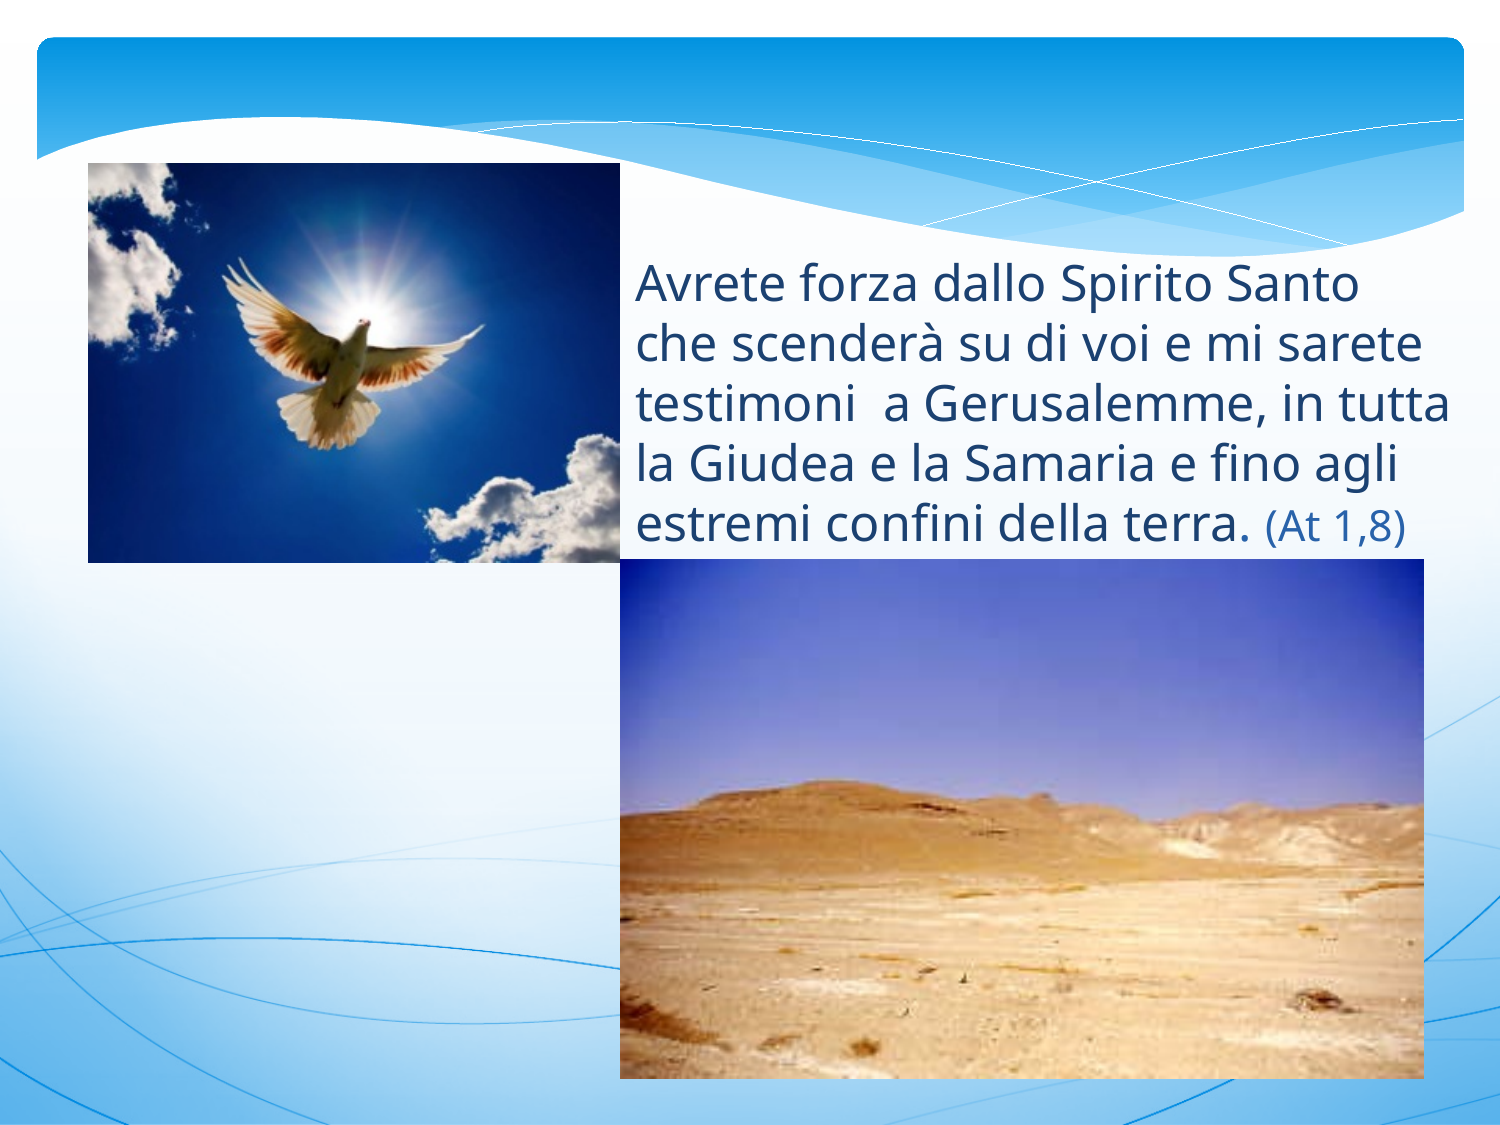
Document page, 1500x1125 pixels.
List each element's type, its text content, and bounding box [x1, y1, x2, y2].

subtitle Avrete forza dallo Spirito Santo che scenderà su di voi e mi sarete testimoni a Gerusalemme, in tutta la Giudea e la Samaria e fino agli estremi confini della terra. (At 1,8) [626, 243, 1471, 563]
picture [88, 163, 1424, 1079]
